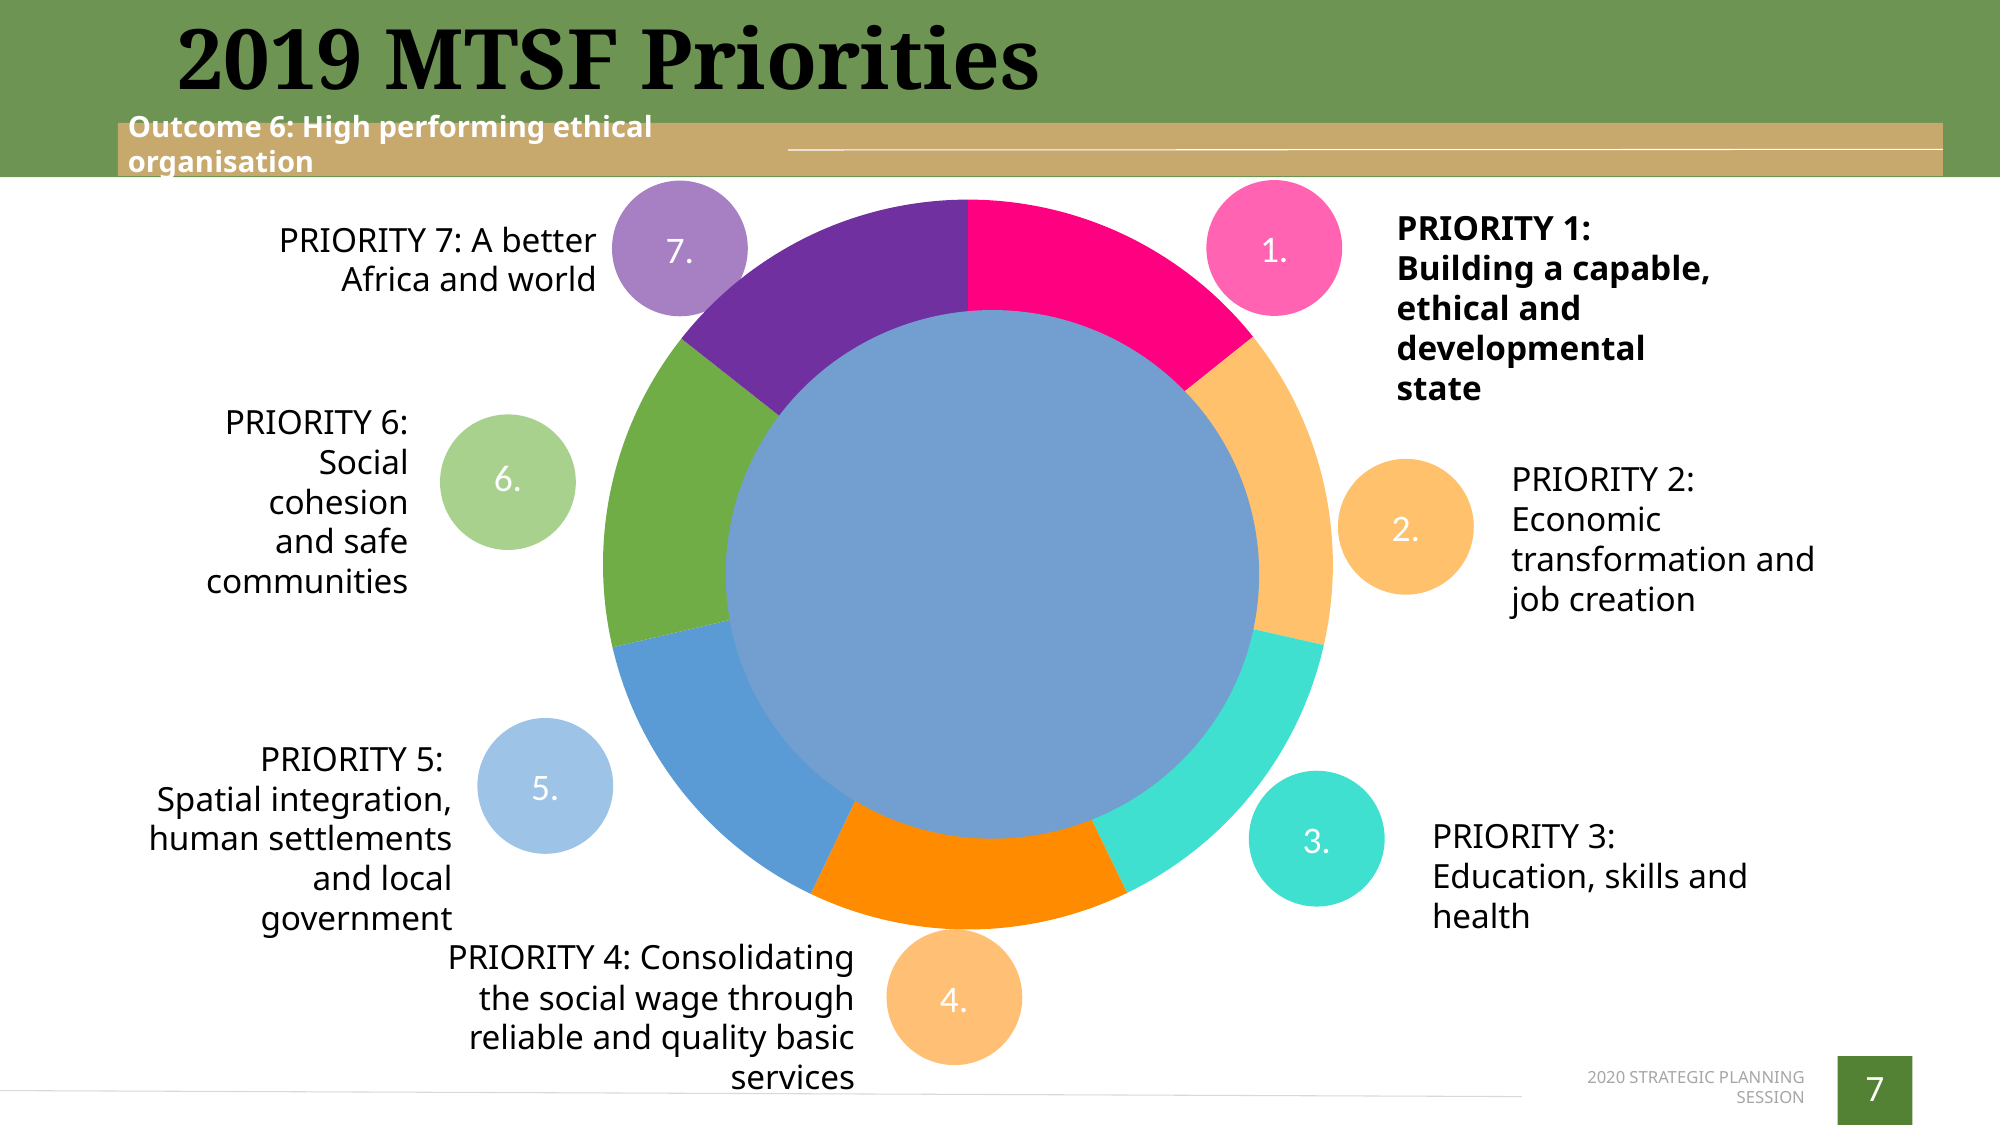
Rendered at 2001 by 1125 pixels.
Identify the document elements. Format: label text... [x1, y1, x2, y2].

text_box PRIORITY 1: Building a capable, ethical and developmental state [1578, 200, 1740, 415]
text_box PRIORITY 7: A better Africa and world [250, 211, 358, 306]
text_box PRIORITY 4: Consolidating the social wage through reliable and quality basic services [388, 945, 871, 1104]
text_box Outcome 6: High performing ethical organisation [127, 108, 808, 179]
text_box PRIORITY 6: Social cohesion and safe communities [61, 393, 358, 608]
text_box 7. [658, 180, 702, 184]
text_box 1. [1251, 180, 1298, 184]
text_box PRIORITY 5: Spatial integration, human settlements and local government [105, 730, 358, 945]
text_box 2019 MTSF Priorities [162, 5, 1957, 120]
chart [358, 184, 1578, 945]
text_box PRIORITY 2: Economic transformation and job creation [1578, 451, 1859, 626]
text_box 4. [886, 945, 1023, 1066]
text_box PRIORITY 3: Education, skills and health [1578, 808, 1779, 943]
